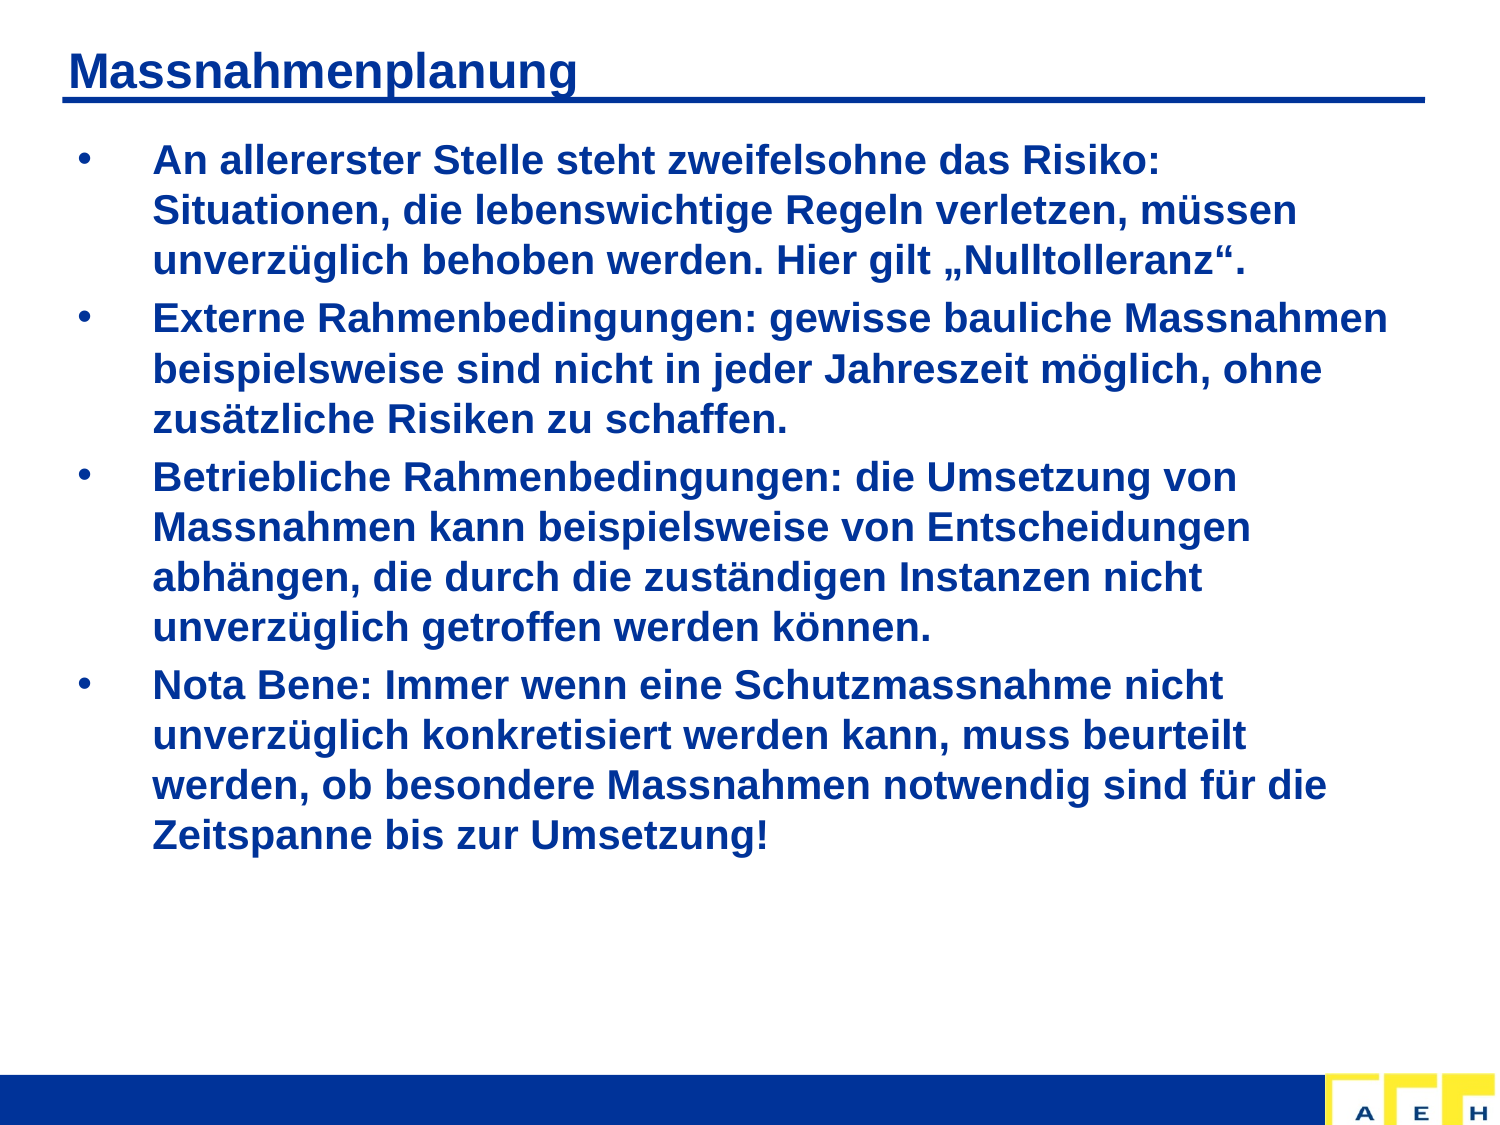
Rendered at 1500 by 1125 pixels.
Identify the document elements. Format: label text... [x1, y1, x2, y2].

picture [1325, 1073, 1497, 1125]
list An allererster Stelle steht zweifelsohne das Risiko: Situationen, die lebenswichtige Regeln verletzen, müssen unverzüglich behoben werden. Hier gilt „Nulltolleranz“. Externe Rahmenbedingungen: gewisse bauliche Massnahmen beispielsweise sind nicht in jeder Jahreszeit möglich, ohne zusätzliche Risiken zu schaffen. Betriebliche Rahmenbedingungen: die Umsetzung von Massnahmen kann beispielsweise von Entscheidungen abhängen, die durch die zuständigen Instanzen nicht unverzüglich getroffen werden können. Nota Bene: Immer wenn eine Schutzmassnahme nicht unverzüglich konkretisiert werden kann, muss beurteilt werden, ob besondere Massnahmen notwendig sind für die Zeitspanne bis zur Umsetzung! [62, 125, 1426, 1001]
title Massnahmenplanung [52, 37, 1429, 101]
